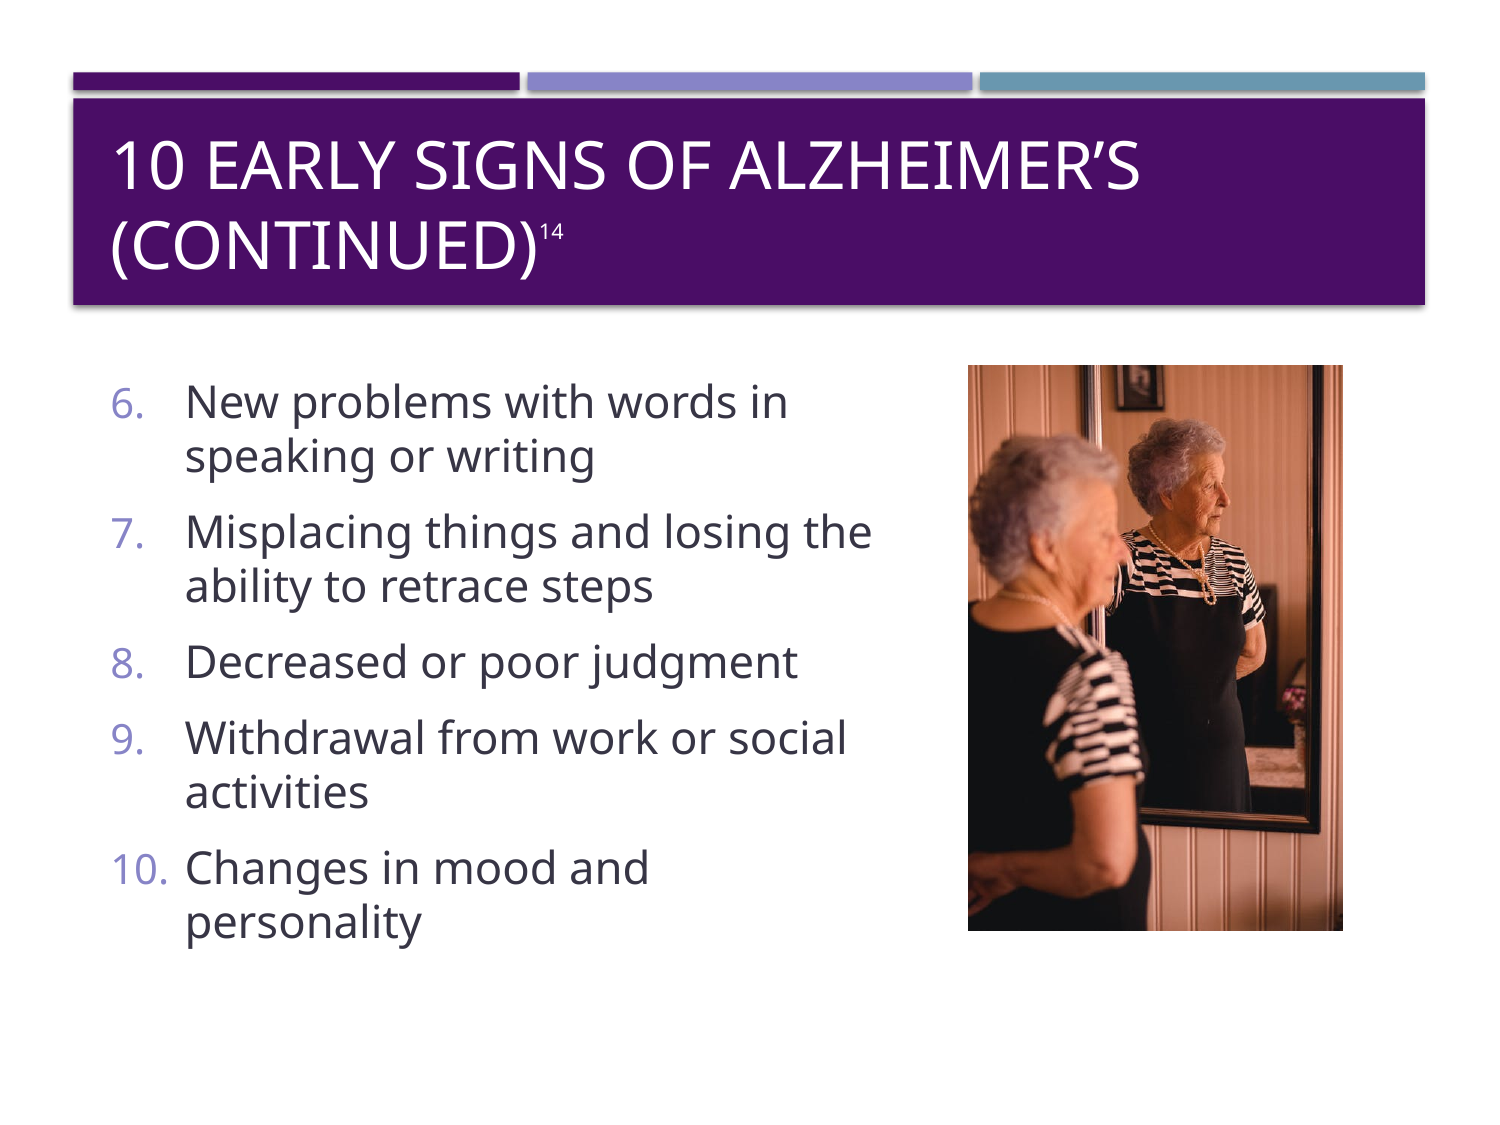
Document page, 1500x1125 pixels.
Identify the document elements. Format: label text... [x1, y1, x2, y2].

list New problems with words in speaking or writing Misplacing things and losing the ability to retrace steps Decreased or poor judgment Withdrawal from work or social activities Changes in mood and personality [95, 365, 905, 962]
picture [967, 364, 1344, 932]
title 10 EARLY Signs of Alzheimer’s (continued)14 [95, 112, 1406, 291]
